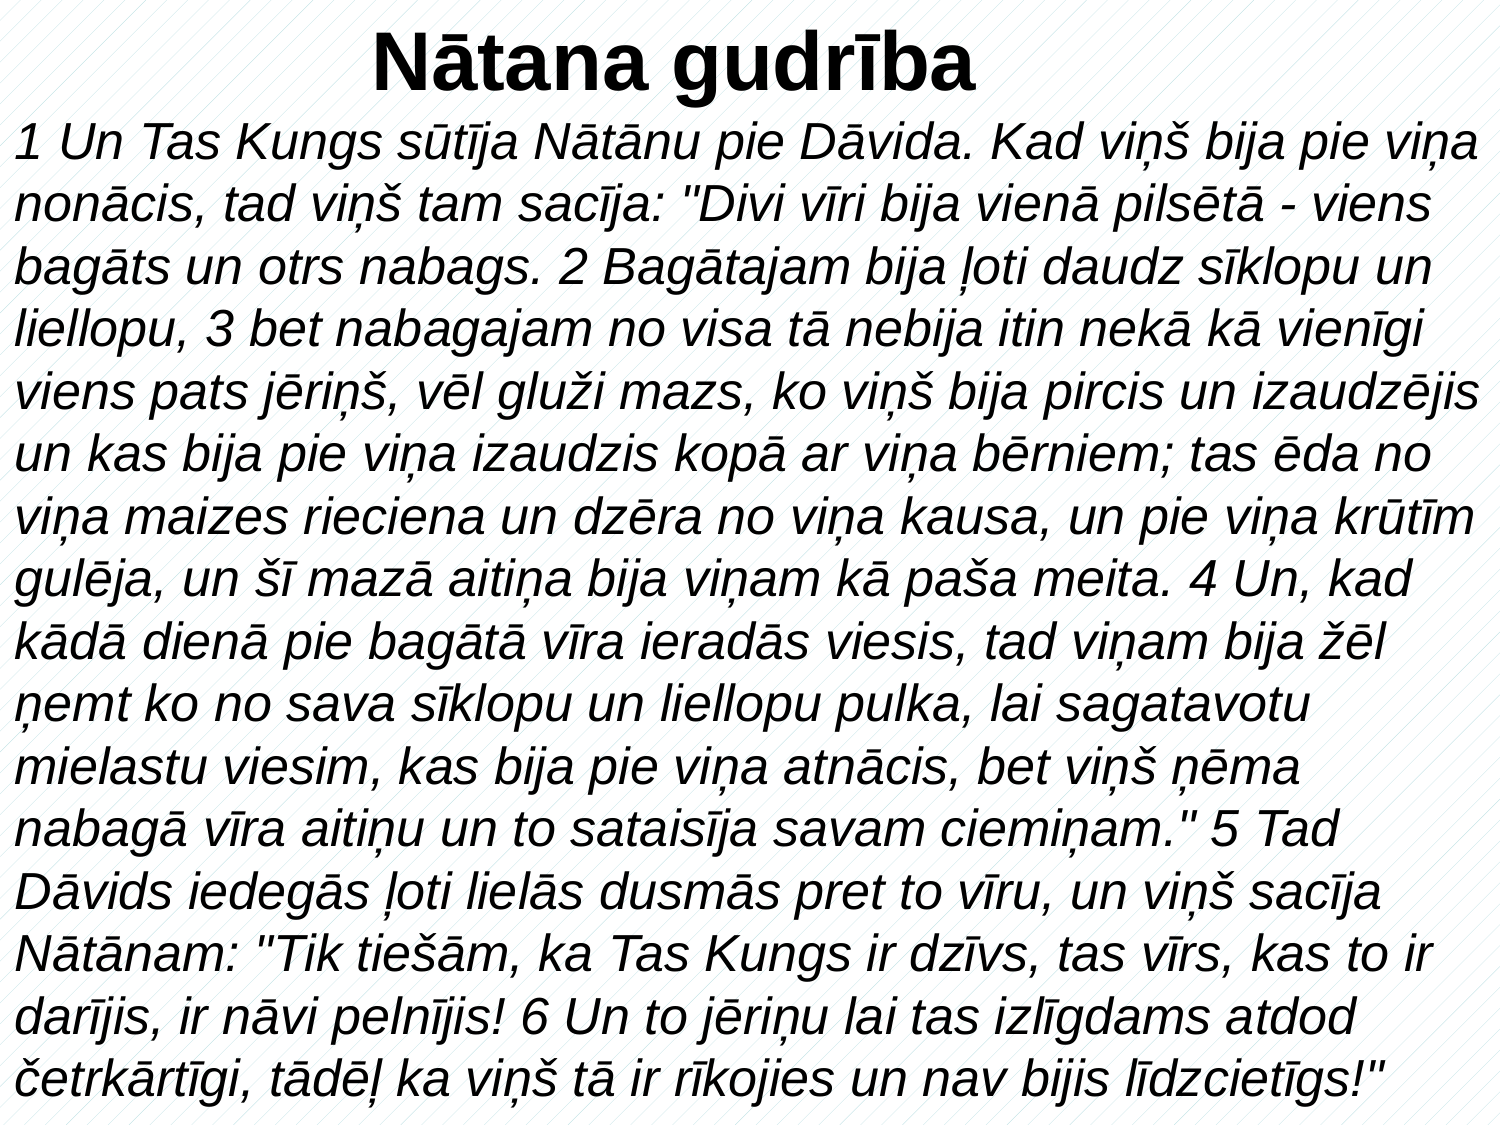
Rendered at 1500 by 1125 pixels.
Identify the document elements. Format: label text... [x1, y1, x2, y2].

text_box Nātana gudrība [0, 0, 1348, 176]
text_box 1 Un Tas Kungs sūtīja Nātānu pie Dāvida. Kad viņš bija pie viņa nonācis, tad viņš tam sacīja: "Divi vīri bija vienā pilsētā - viens bagāts un otrs nabags. 2 Bagātajam bija ļoti daudz sīklopu un liellopu, 3 bet nabagajam no visa tā nebija itin nekā kā vienīgi viens pats jēriņš, vēl gluži mazs, ko viņš bija pircis un izaudzējis un kas bija pie viņa izaudzis kopā ar viņa bērniem; tas ēda no viņa maizes rieciena un dzēra no viņa kausa, un pie viņa krūtīm gulēja, un šī mazā aitiņa bija viņam kā paša meita. 4 Un, kad kādā dienā pie bagātā vīra ieradās viesis, tad viņam bija žēl ņemt ko no sava sīklopu un liellopu pulka, lai sagatavotu mielastu viesim, kas bija pie viņa atnācis, bet viņš ņēma nabagā vīra aitiņu un to sataisīja savam ciemiņam." 5 Tad Dāvids iedegās ļoti lielās dusmās pret to vīru, un viņš sacīja Nātānam: "Tik tiešām, ka Tas Kungs ir dzīvs, tas vīrs, kas to ir darījis, ir nāvi pelnījis! 6 Un to jēriņu lai tas izlīgdams atdod četrkārtīgi, tādēļ ka viņš tā ir rīkojies un nav bijis līdzcietīgs!" [0, 99, 1500, 1115]
